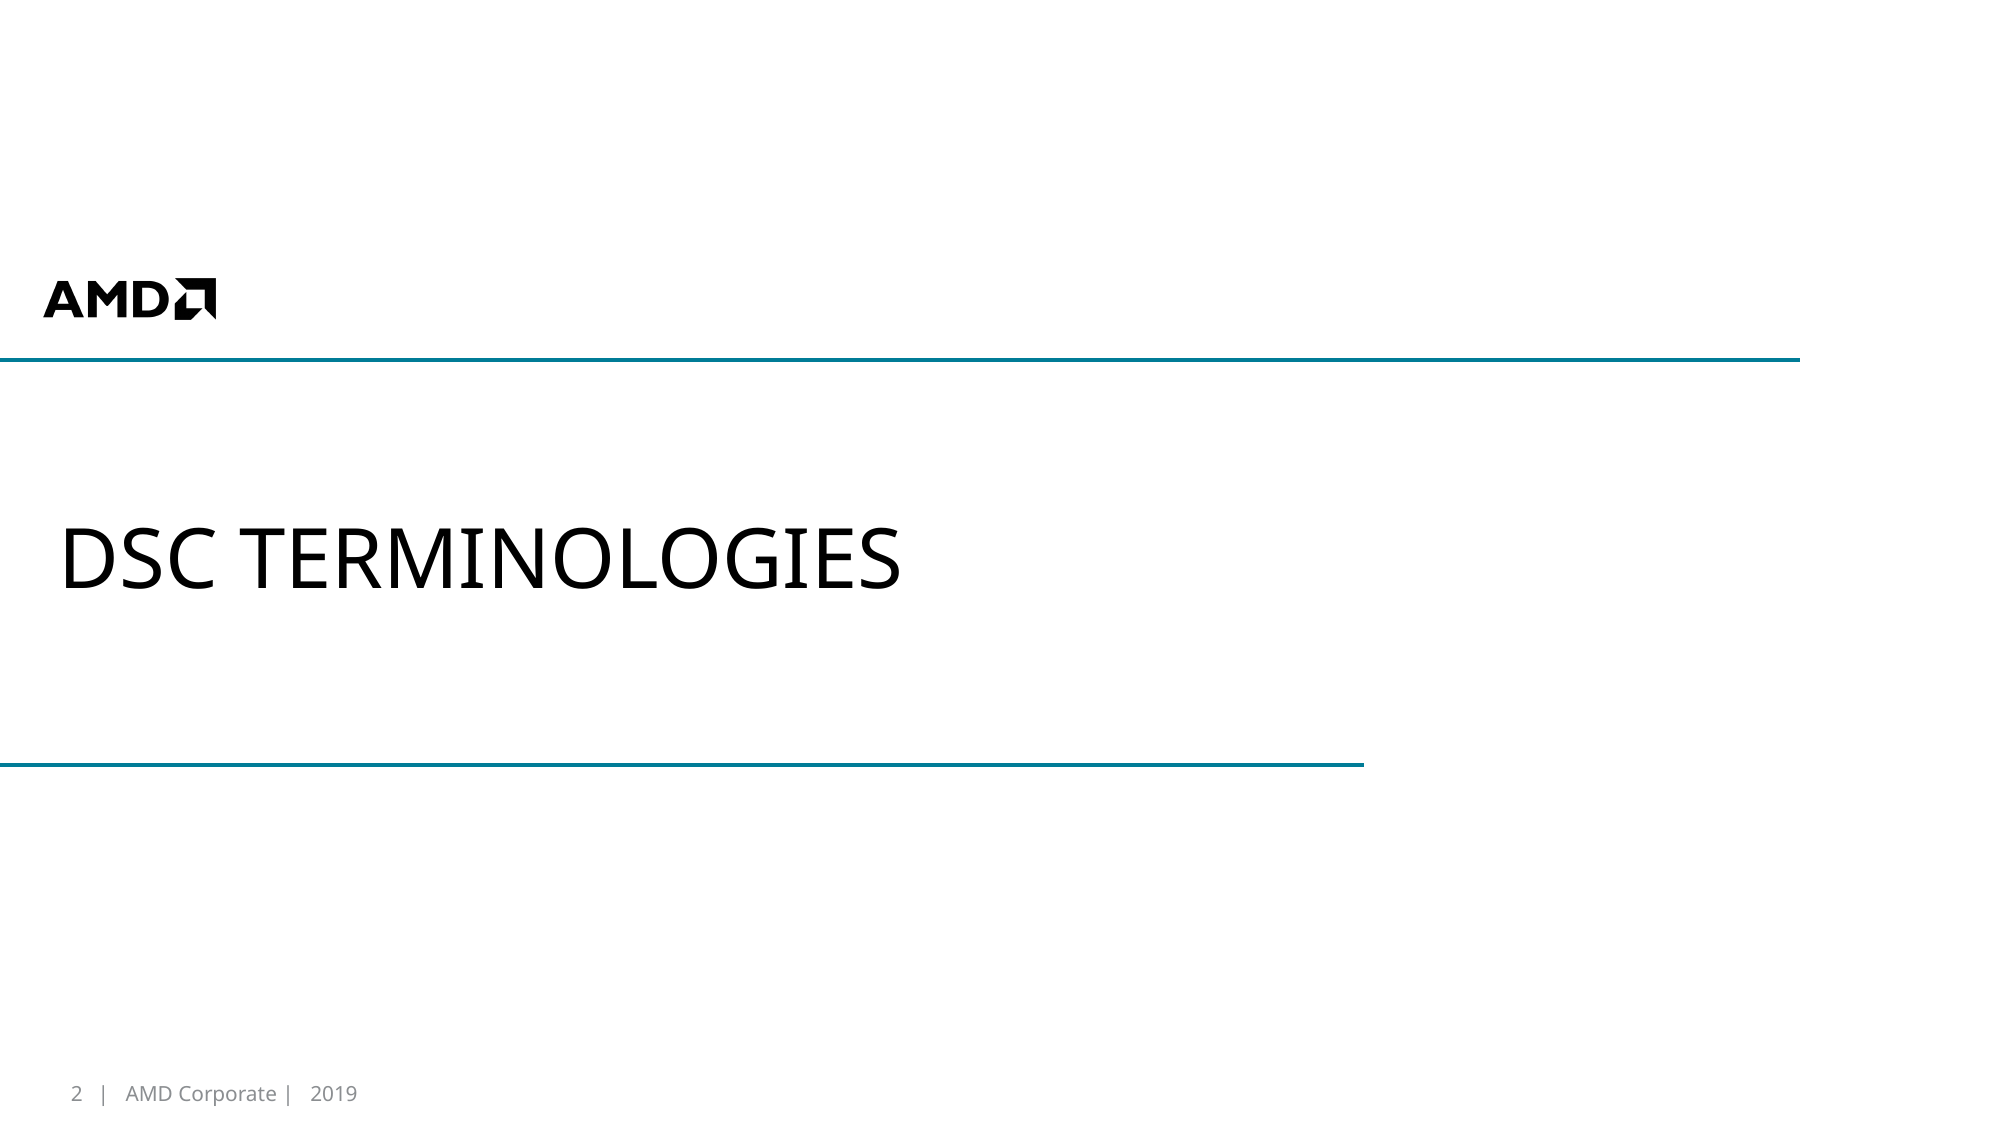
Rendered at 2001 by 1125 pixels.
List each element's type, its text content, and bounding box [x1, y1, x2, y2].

picture [43, 278, 216, 320]
footer | AMD Corporate | 2019 [98, 1065, 773, 1125]
slide_number 2 [0, 1065, 98, 1125]
title DSC TERMINOLOGIES [43, 395, 1957, 728]
